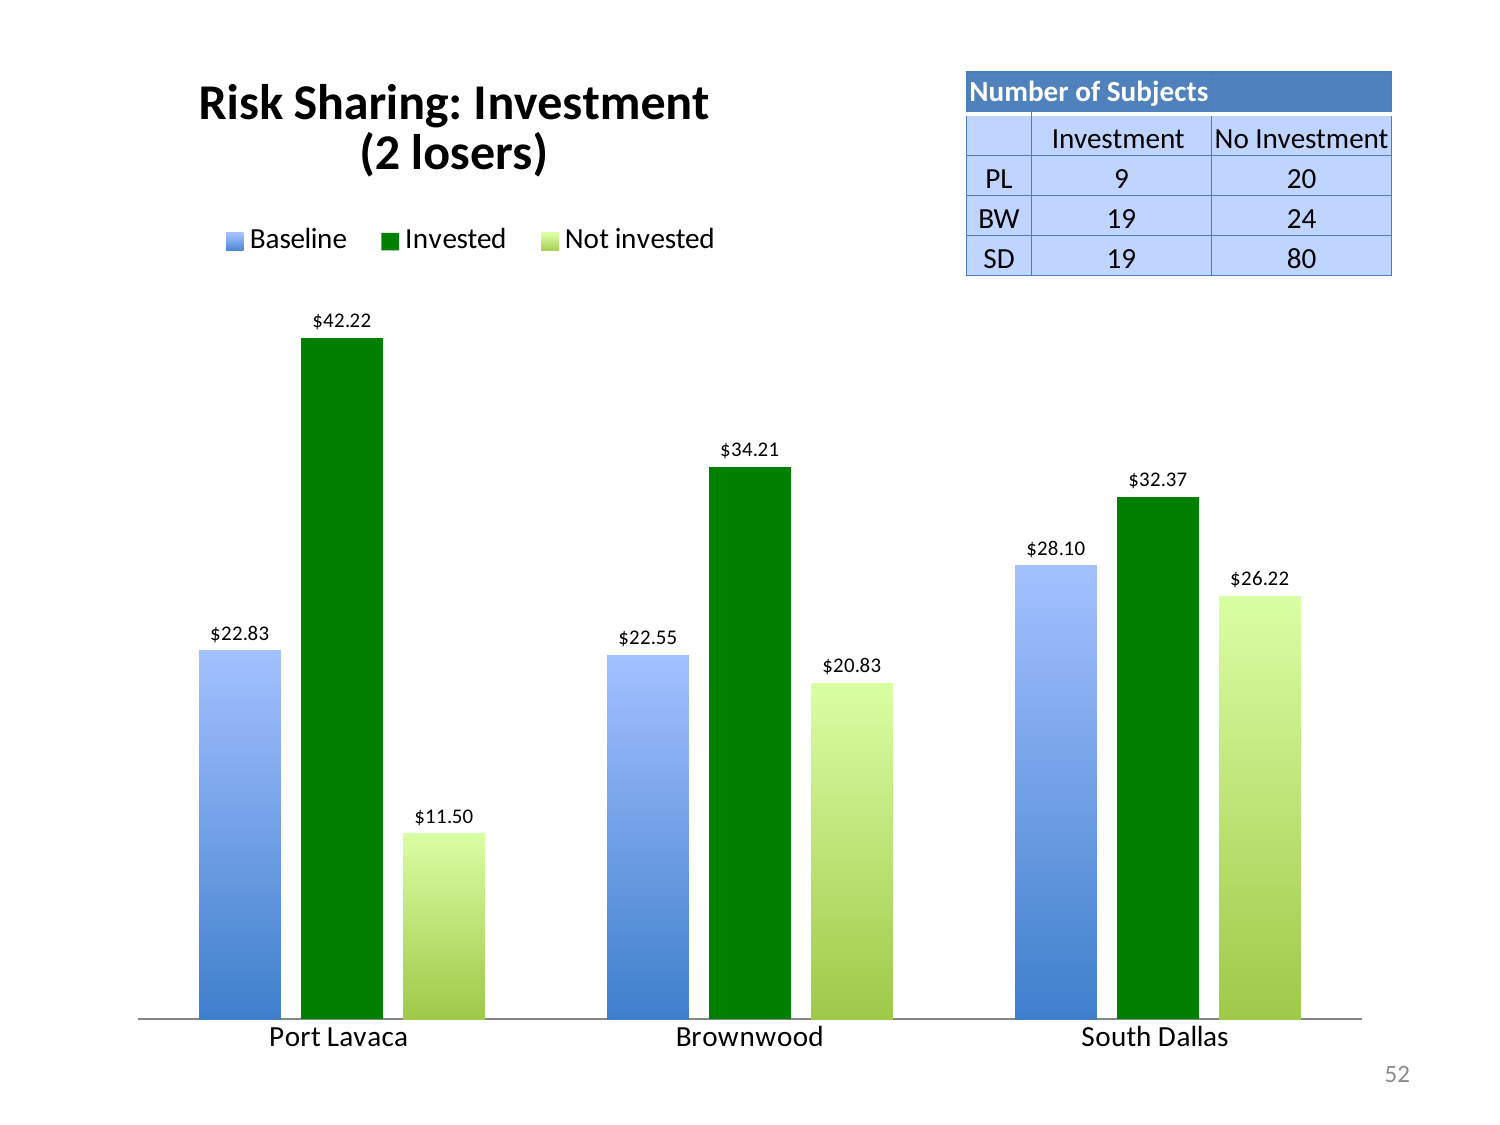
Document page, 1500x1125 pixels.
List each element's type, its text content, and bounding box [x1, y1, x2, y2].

slide_number 52 [1074, 1042, 1425, 1103]
chart [112, 62, 1388, 1076]
